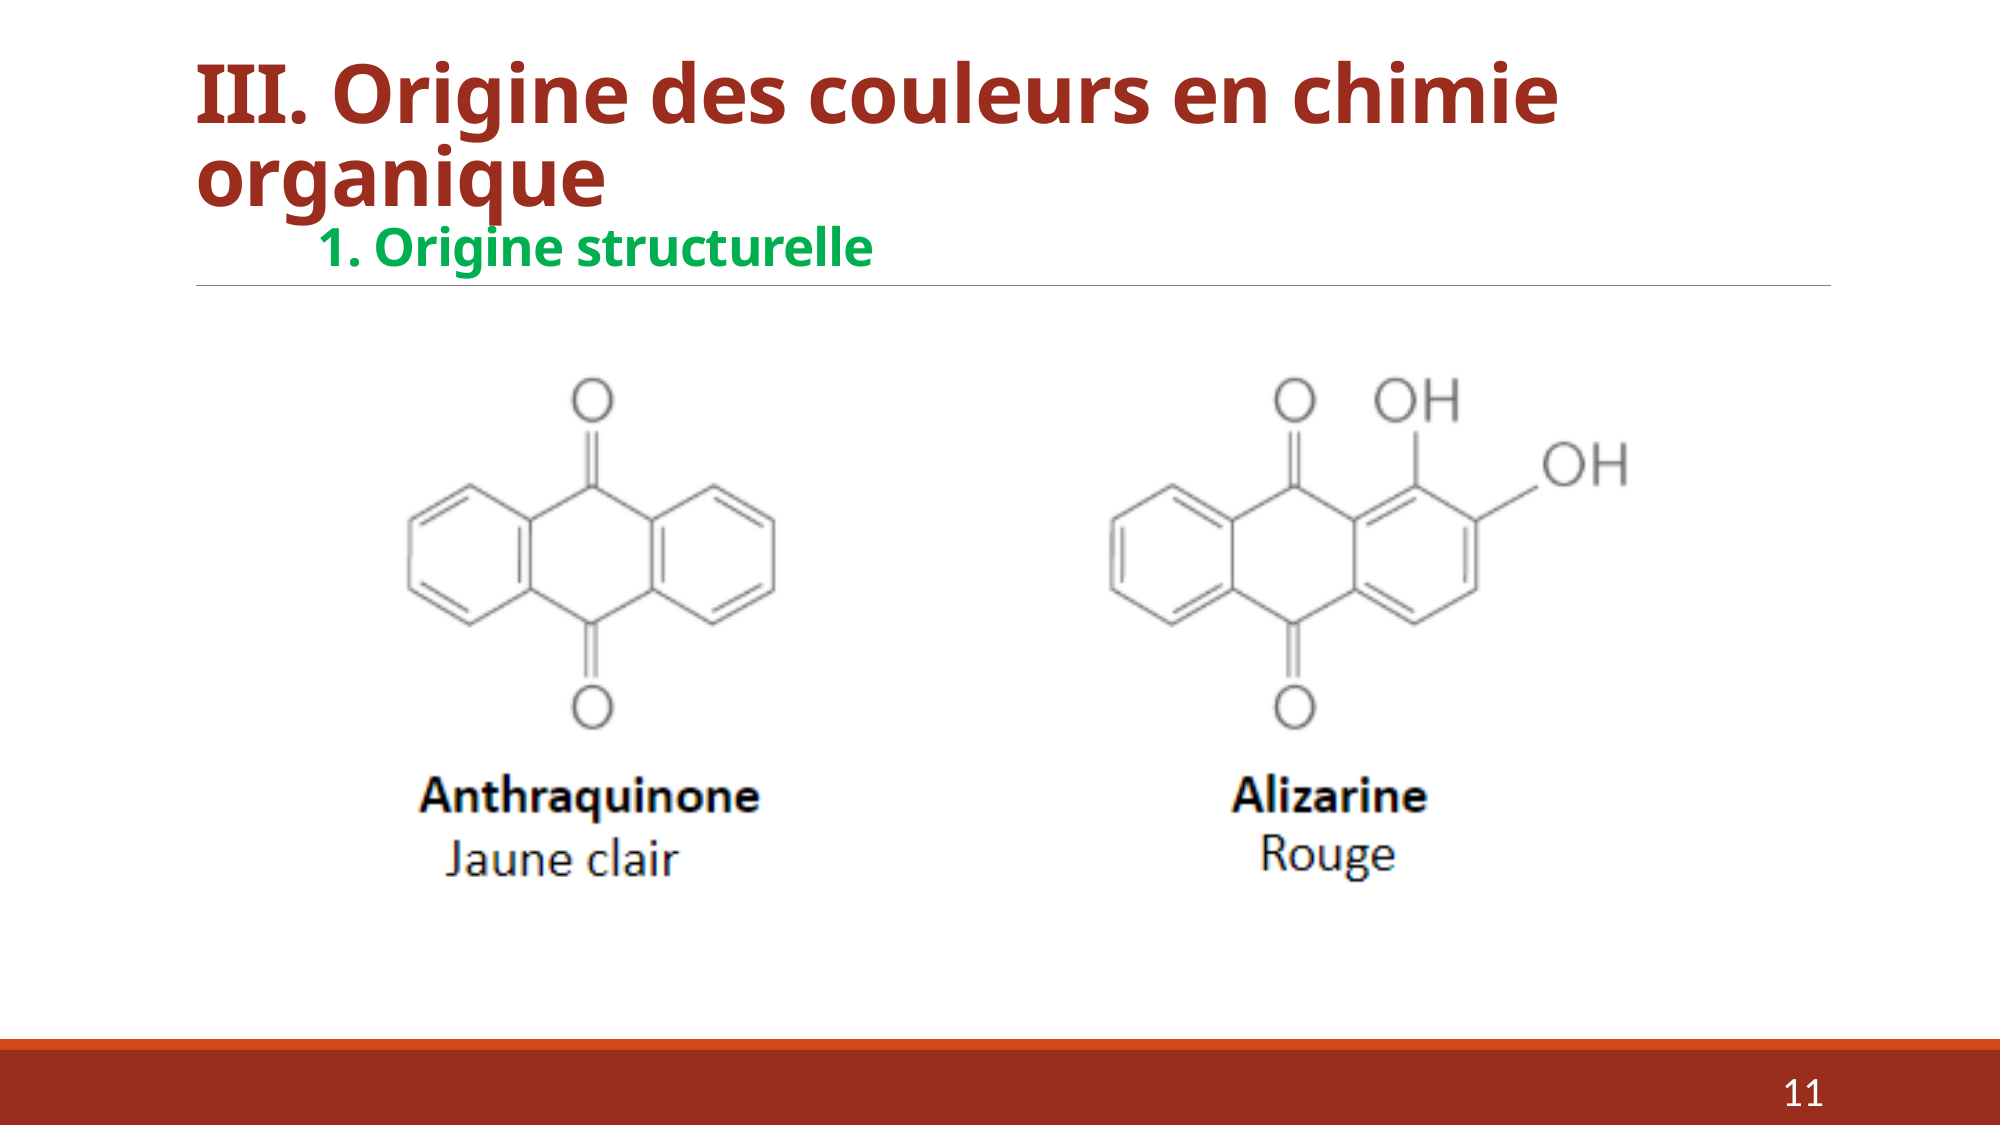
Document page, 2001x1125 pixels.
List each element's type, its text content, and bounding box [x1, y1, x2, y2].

title III. Origine des couleurs en chimie organique 1. Origine structurelle [180, 47, 1859, 285]
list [398, 366, 1640, 893]
slide_number 11 [1624, 1059, 1840, 1120]
